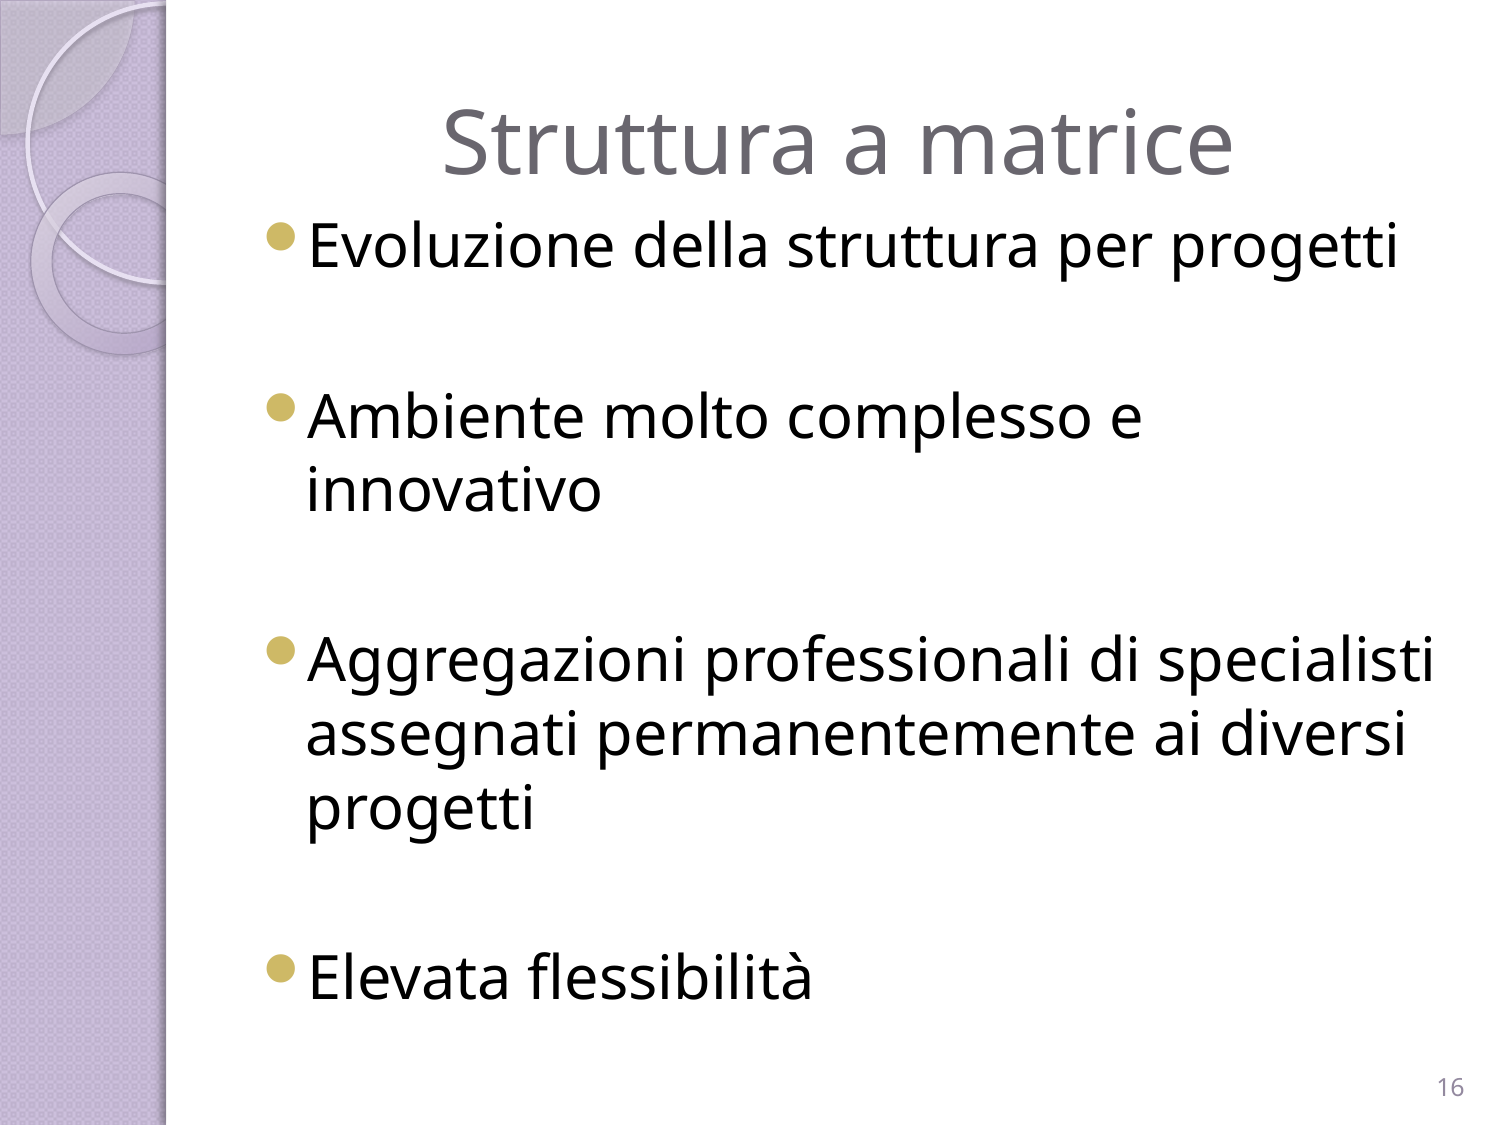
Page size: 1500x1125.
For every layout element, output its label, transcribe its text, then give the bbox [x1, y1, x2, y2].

title Struttura a matrice [235, 45, 1466, 199]
slide_number 16 [1413, 1034, 1488, 1113]
list Evoluzione della struttura per progetti Ambiente molto complesso e innovativo Aggregazioni professionali di specialisti assegnati permanentemente ai diversi progetti Elevata flessibilità [235, 199, 1466, 1025]
